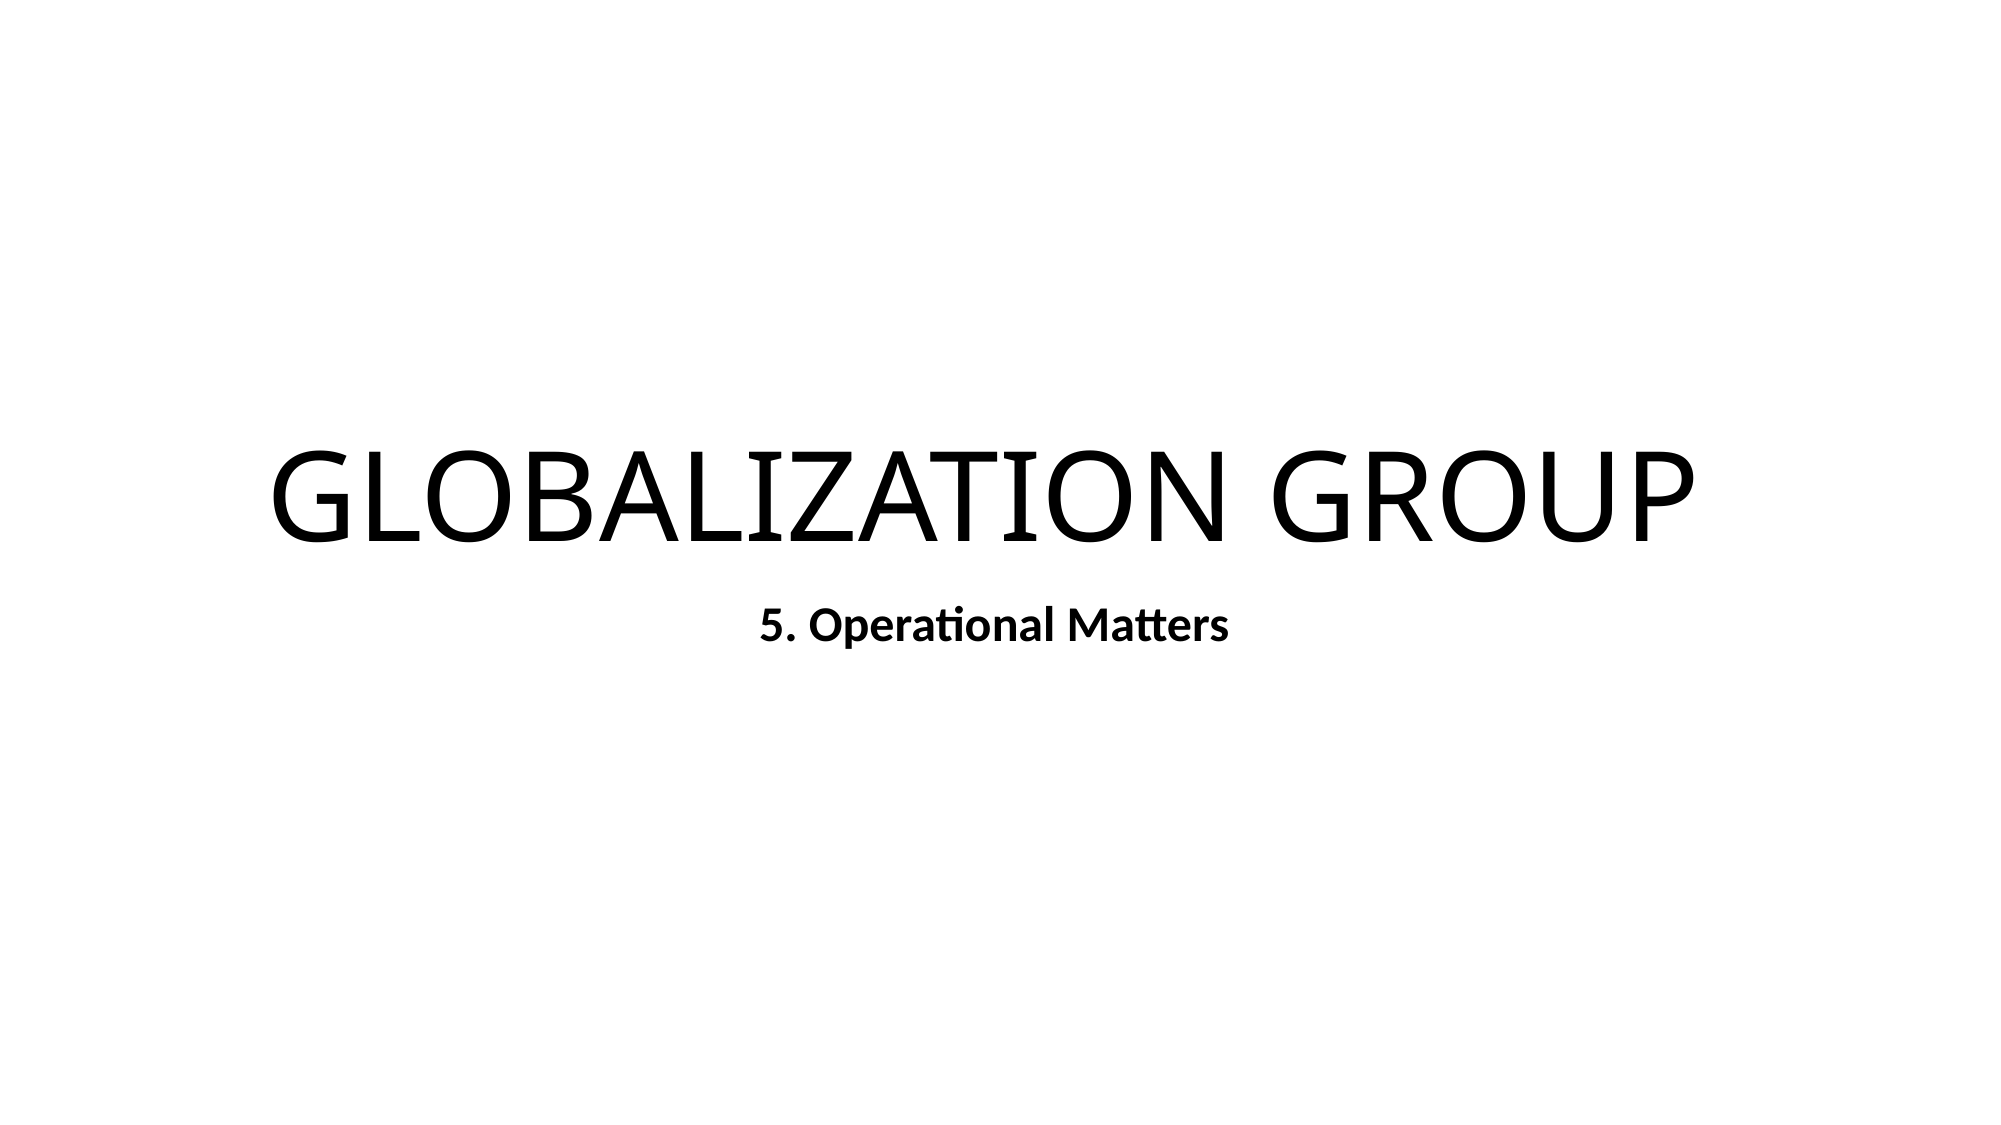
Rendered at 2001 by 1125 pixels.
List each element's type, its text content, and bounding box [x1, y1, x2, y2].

subtitle 5. Operational Matters [249, 590, 1750, 863]
title GLOBALIZATION GROUP [249, 184, 1750, 576]
